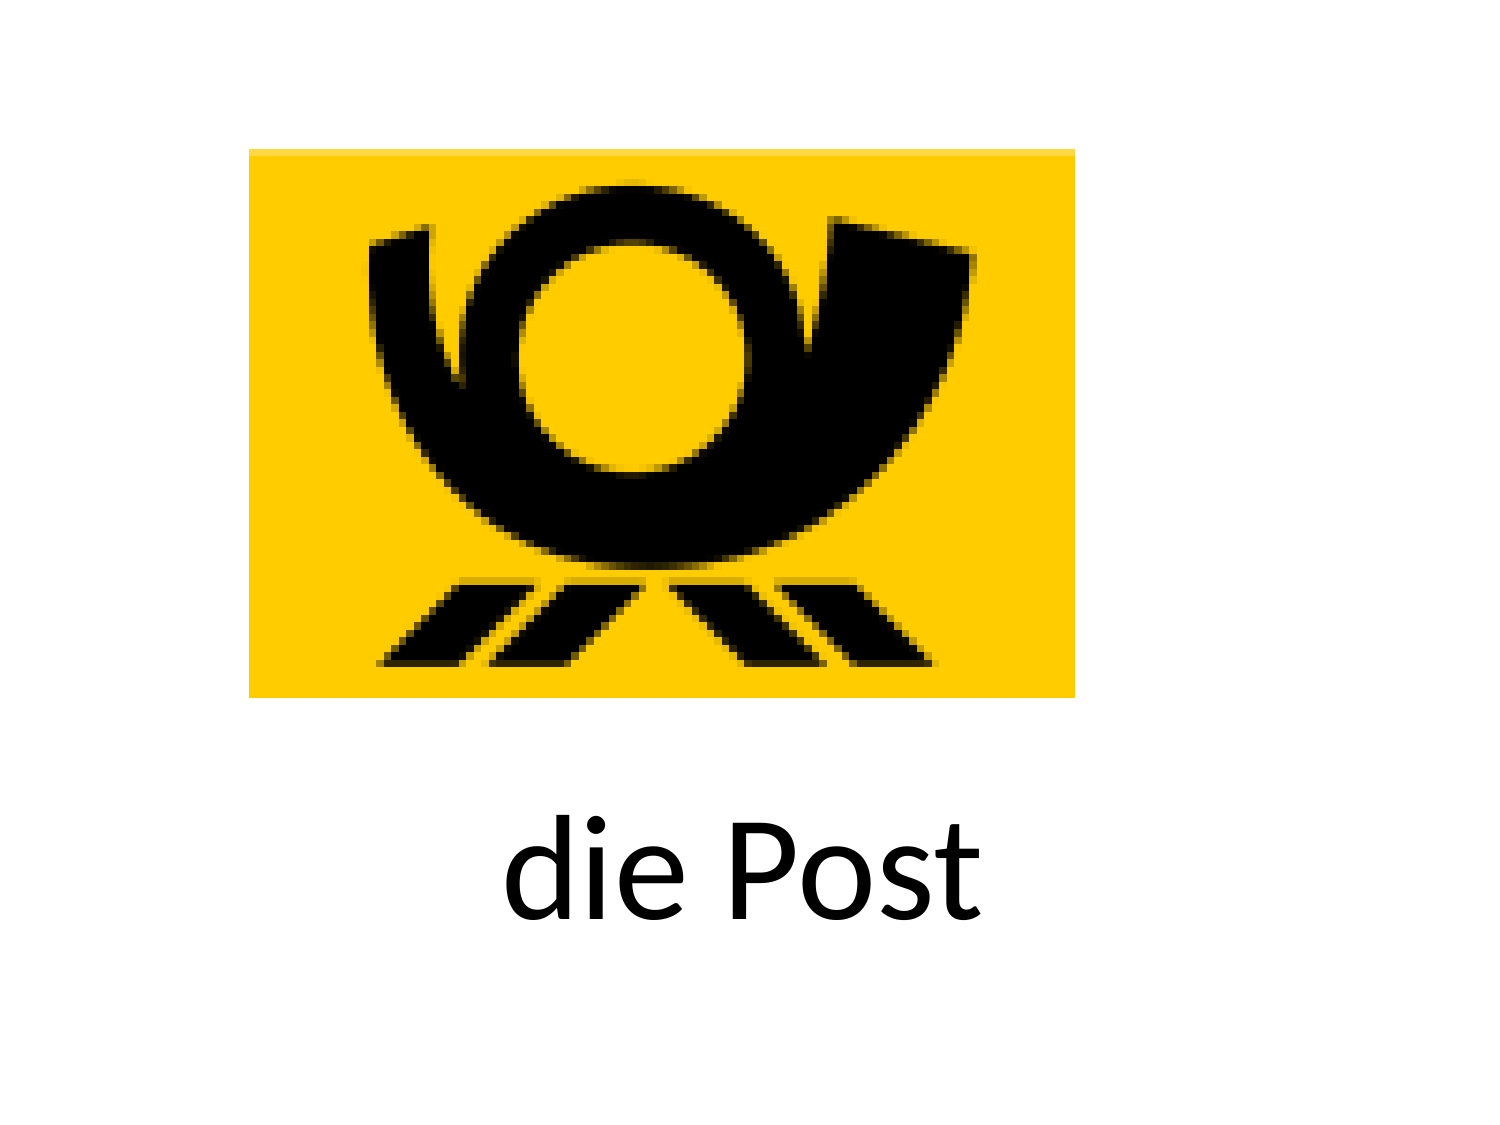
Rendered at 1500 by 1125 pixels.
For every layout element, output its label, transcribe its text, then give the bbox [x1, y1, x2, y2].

picture [249, 149, 1076, 698]
text_box die Post [0, 762, 1500, 958]
